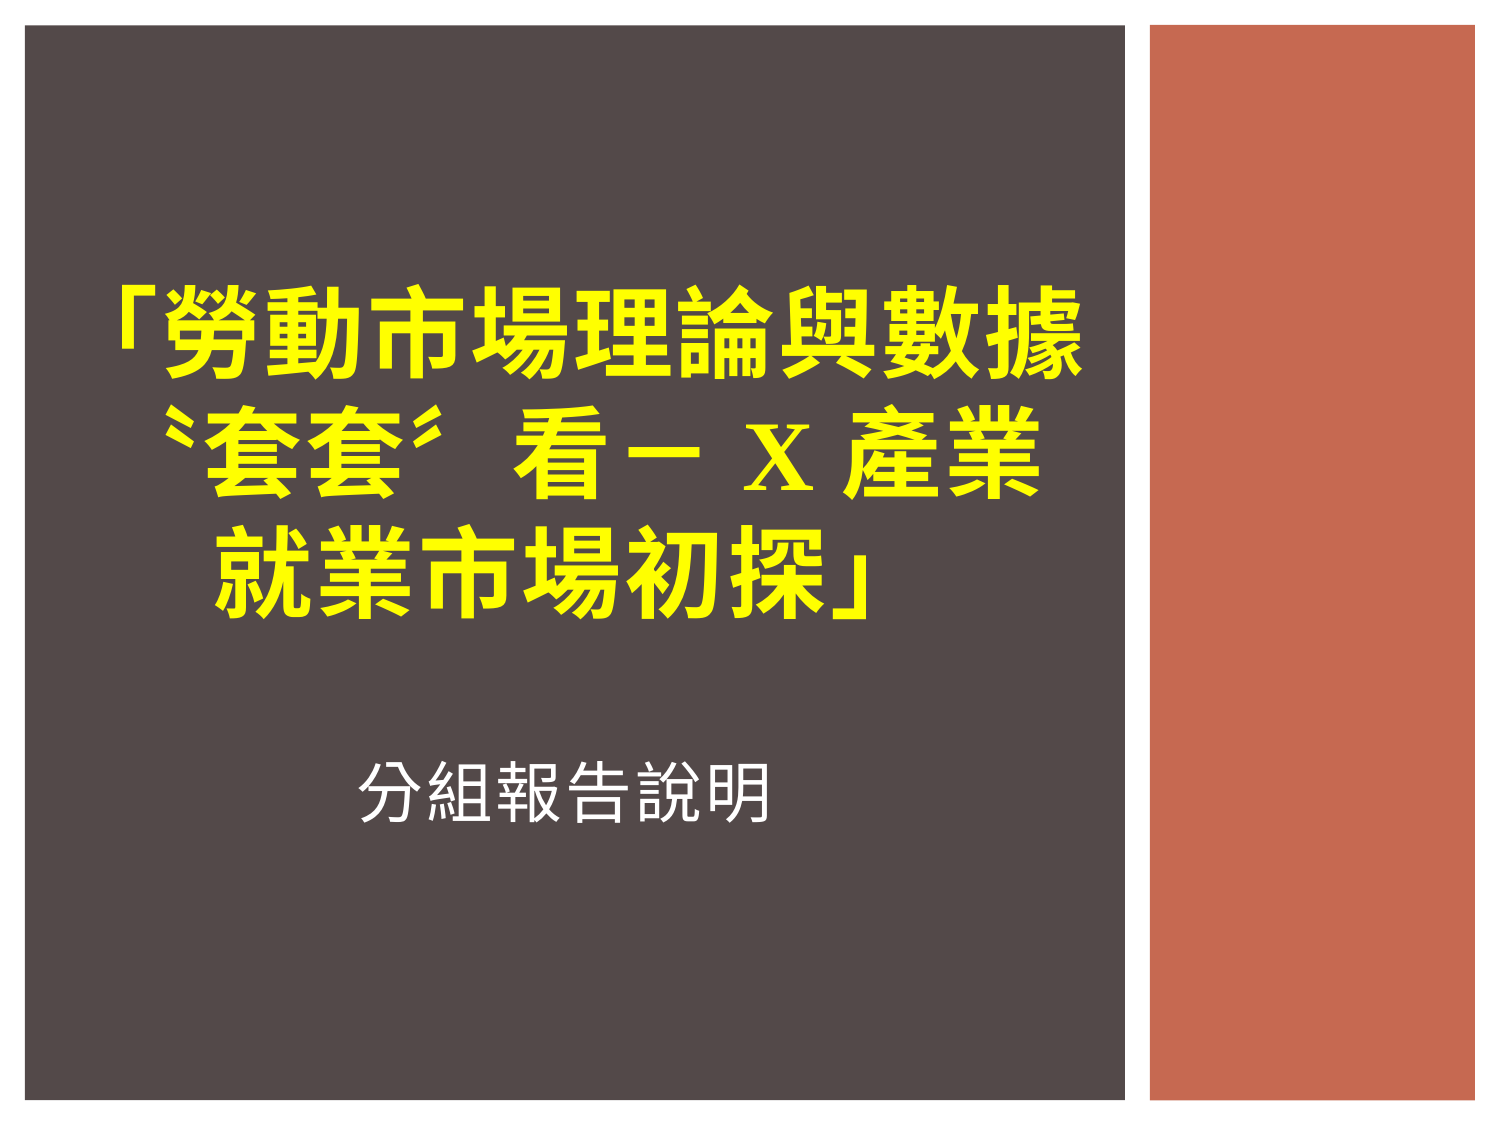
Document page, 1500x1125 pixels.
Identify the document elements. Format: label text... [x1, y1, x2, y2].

title 「勞動市場理論與數據〝套套〞看－X產業就業市場初探」 分組報告說明 [41, 113, 1107, 883]
subtitle [1149, 326, 1475, 752]
